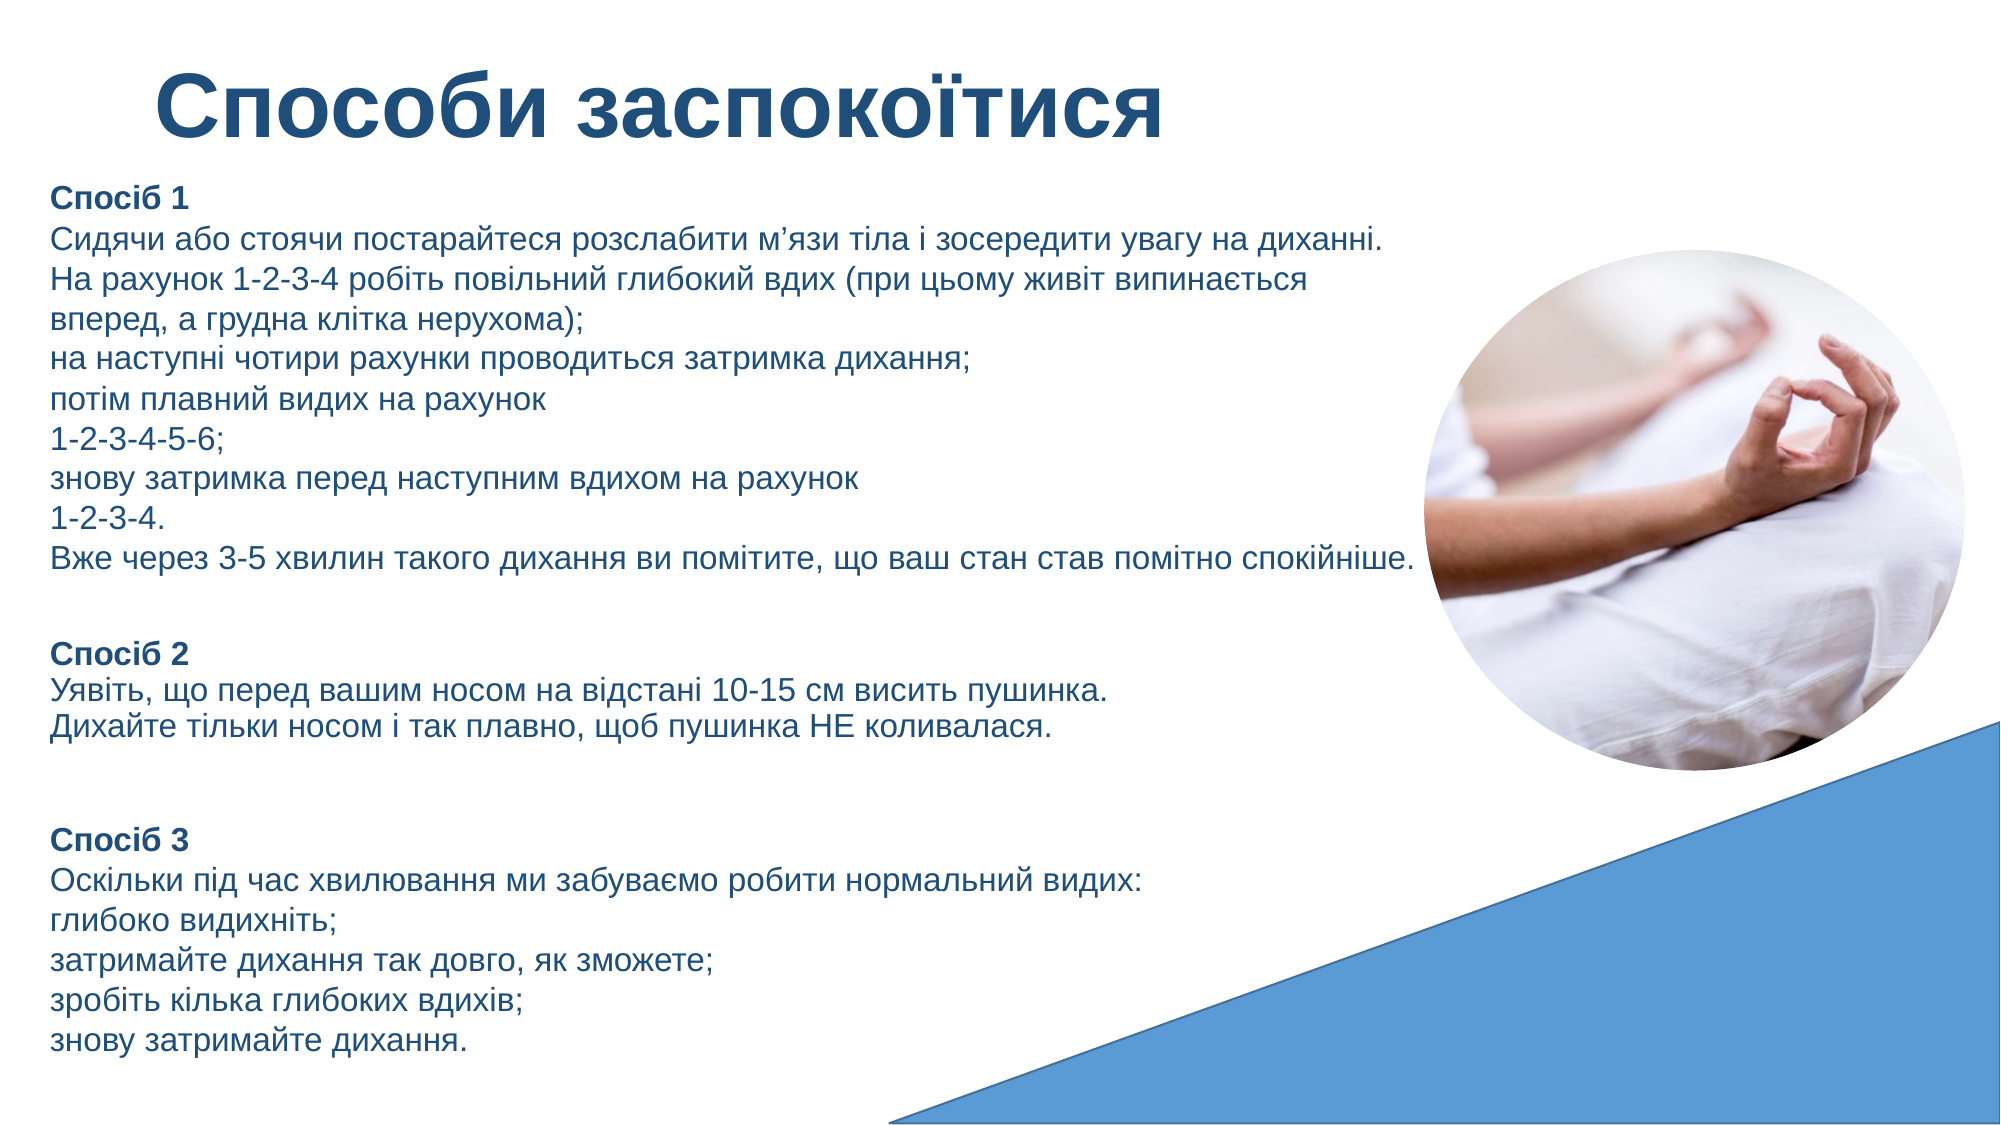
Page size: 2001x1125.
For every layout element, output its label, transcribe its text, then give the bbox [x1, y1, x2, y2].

title Способи заспокоїтися [113, 0, 1839, 217]
text_box [888, 722, 2000, 1124]
picture [1423, 249, 1966, 771]
list Спосіб 1 Сидячи або стоячи постарайтеся розслабити м’язи тіла і зосередити увагу на диханні. На рахунок 1-2-3-4 робіть повільний глибокий вдих (при цьому живіт випинається вперед, а грудна клітка нерухома); на наступні чотири рахунки проводиться затримка дихання; потім плавний видих на рахунок 1-2-3-4-5-6; знову затримка перед наступним вдихом на рахунок 1-2-3-4. Вже через 3-5 хвилин такого дихання ви помітите, що ваш стан став помітно спокійніше. Спосіб 2 Уявіть, що перед вашим носом на відстані 10-15 см висить пушинка. Дихайте тільки носом і так плавно, щоб пушинка НЕ коливалася. Спосіб 3 Оскільки під час хвилювання ми забуваємо робити нормальний видих: глибоко видихніть; затримайте дихання так довго, як зможете; зробіть кілька глибоких вдихів; знову затримайте дихання. [34, 173, 1452, 1037]
